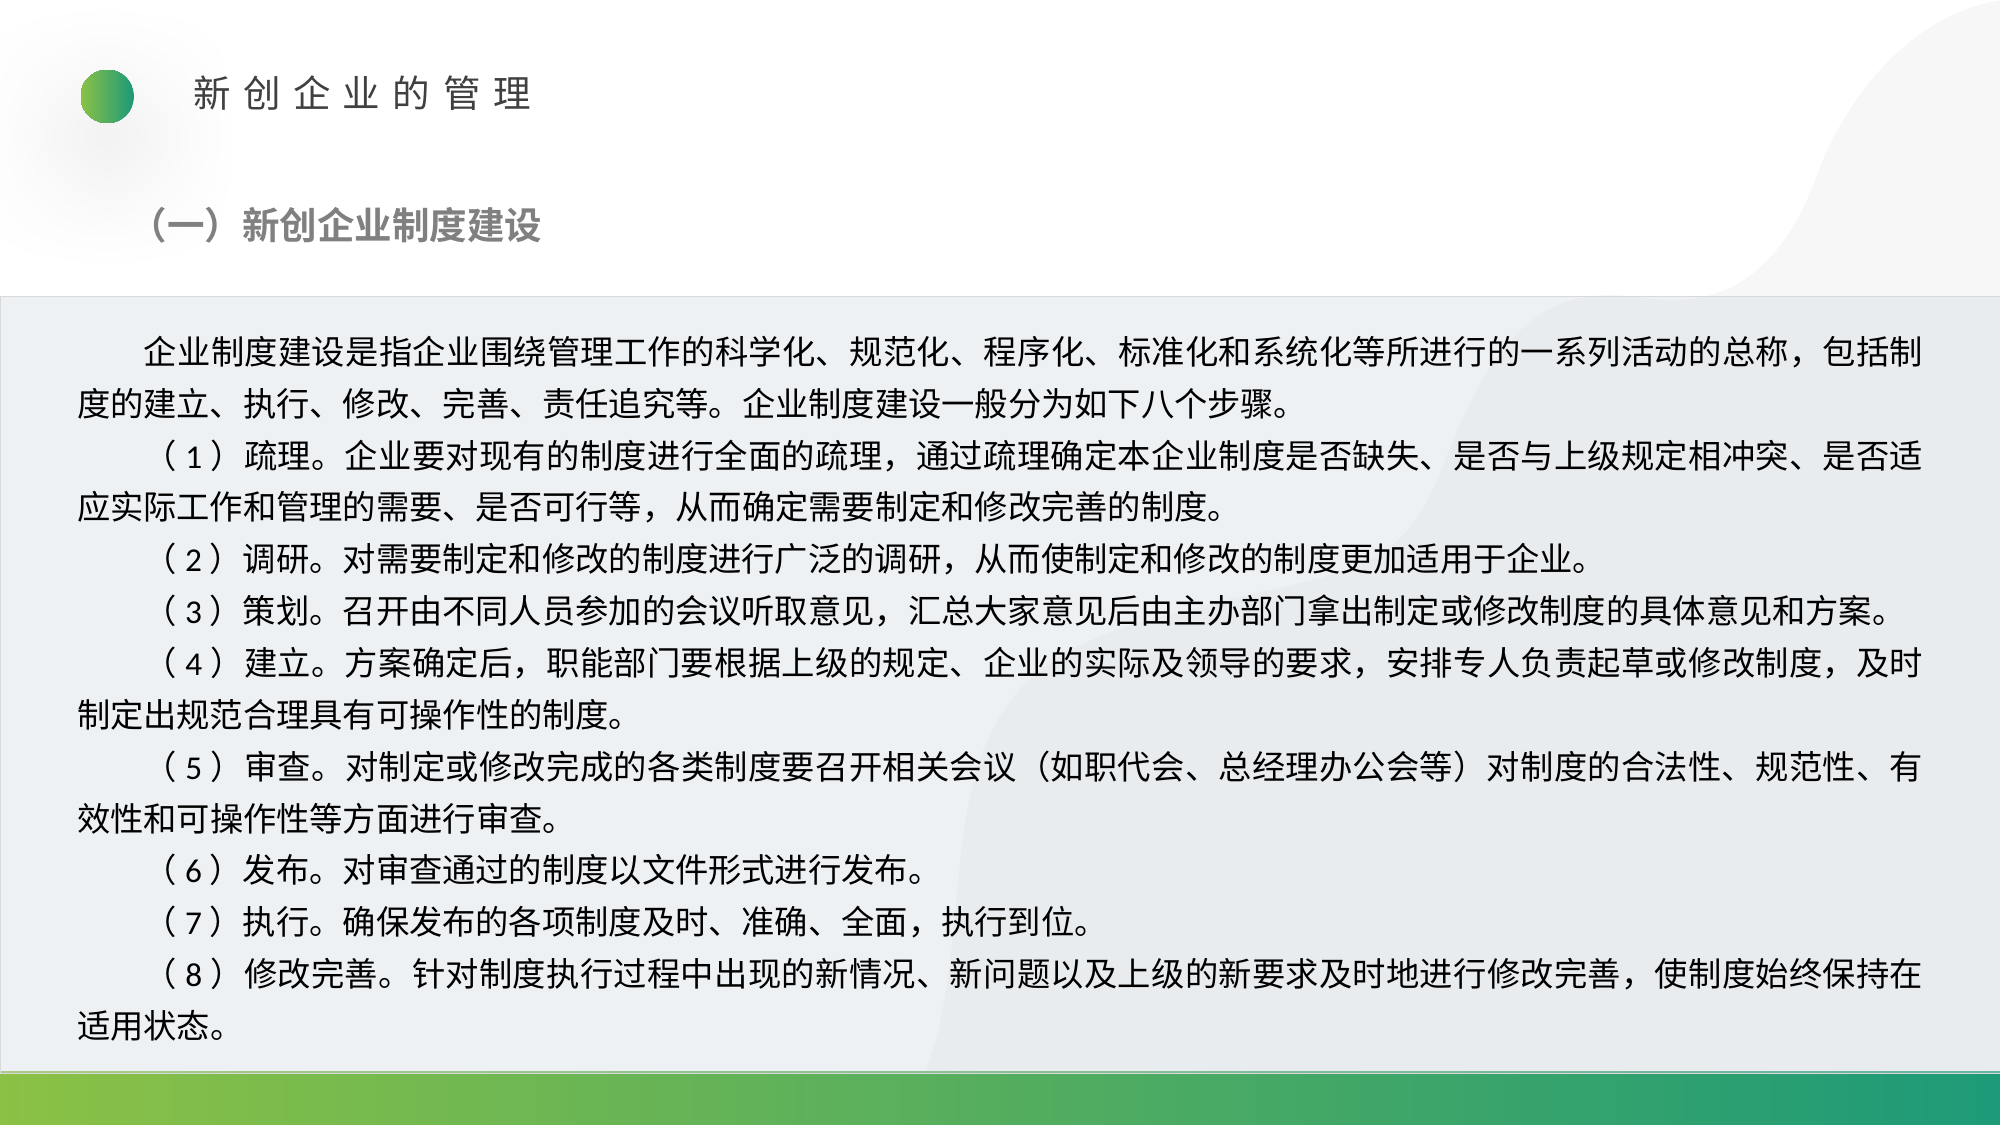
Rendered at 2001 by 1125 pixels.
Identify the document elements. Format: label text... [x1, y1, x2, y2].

text_box 企业制度建设是指企业围绕管理工作的科学化、规范化、程序化、标准化和系统化等所进行的一系列活动的总称，包括制度的建立、执行、修改、完善、责任追究等。企业制度建设一般分为如下八个步骤。 （1）疏理。企业要对现有的制度进行全面的疏理，通过疏理确定本企业制度是否缺失、是否与上级规定相冲突、是否适应实际工作和管理的需要、是否可行等，从而确定需要制定和修改完善的制度。 （2）调研。对需要制定和修改的制度进行广泛的调研，从而使制定和修改的制度更加适用于企业。 （3）策划。召开由不同人员参加的会议听取意见，汇总大家意见后由主办部门拿出制定或修改制度的具体意见和方案。 （4）建立。方案确定后，职能部门要根据上级的规定、企业的实际及领导的要求，安排专人负责起草或修改制度，及时制定出规范合理具有可操作性的制度。 （5）审查。对制定或修改完成的各类制度要召开相关会议（如职代会、总经理办公会等）对制度的合法性、规范性、有效性和可操作性等方面进行审查。 （6）发布。对审查通过的制度以文件形式进行发布。 （7）执行。确保发布的各项制度及时、准确、全面，执行到位。 （8）修改完善。针对制度执行过程中出现的新情况、新问题以及上级的新要求及时地进行修改完善，使制度始终保持在适用状态。 [62, 311, 1938, 1053]
text_box （一）新创企业制度建设 [115, 194, 624, 255]
text_box [0, 295, 2000, 1075]
text_box 新创企业的管理 [178, 62, 1480, 123]
